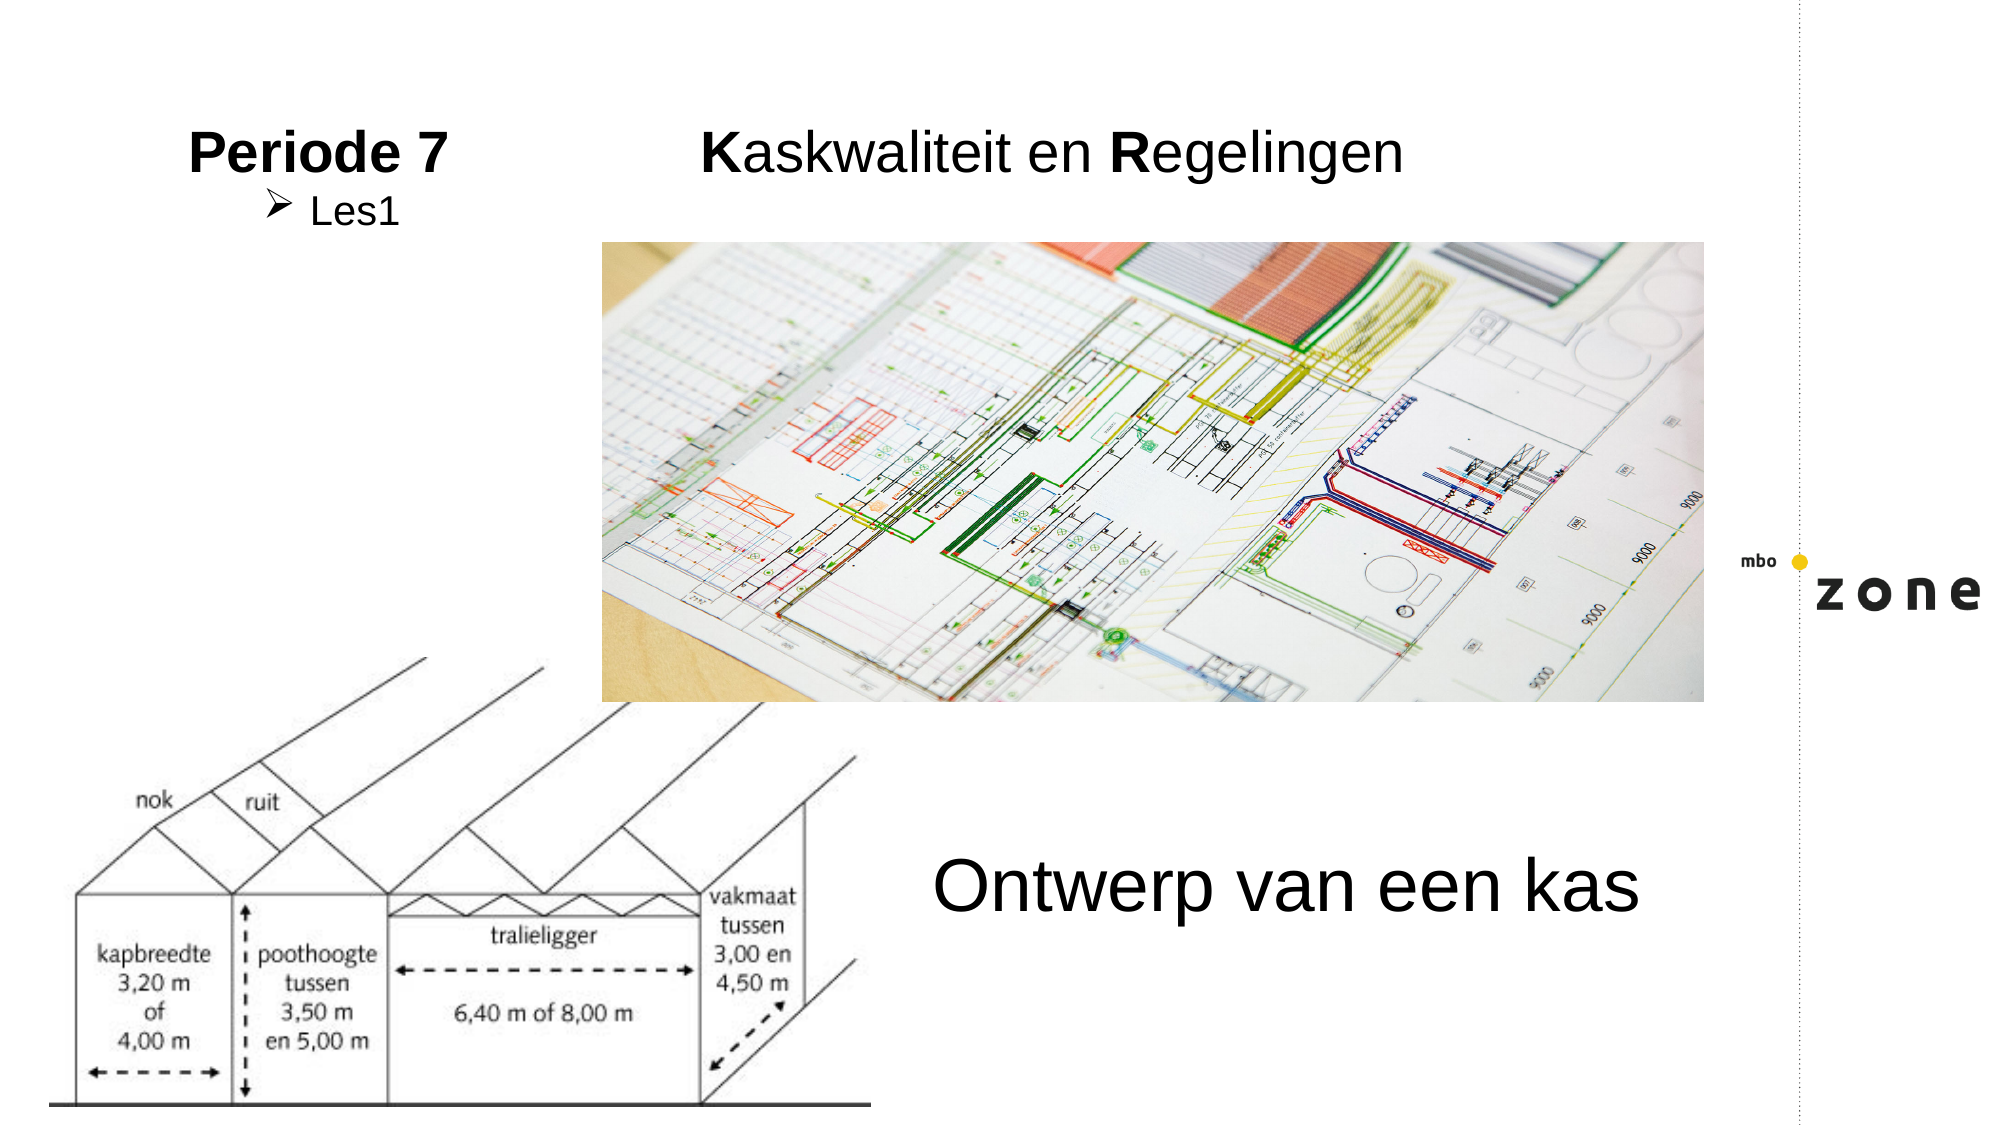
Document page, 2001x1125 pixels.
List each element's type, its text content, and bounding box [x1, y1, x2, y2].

text_box Ontwerp van een kas [917, 829, 1657, 934]
picture [49, 0, 2001, 1125]
text_box Periode 7 Les1 [173, 106, 499, 242]
text_box Kaskwaliteit en Regelingen [686, 106, 1421, 192]
